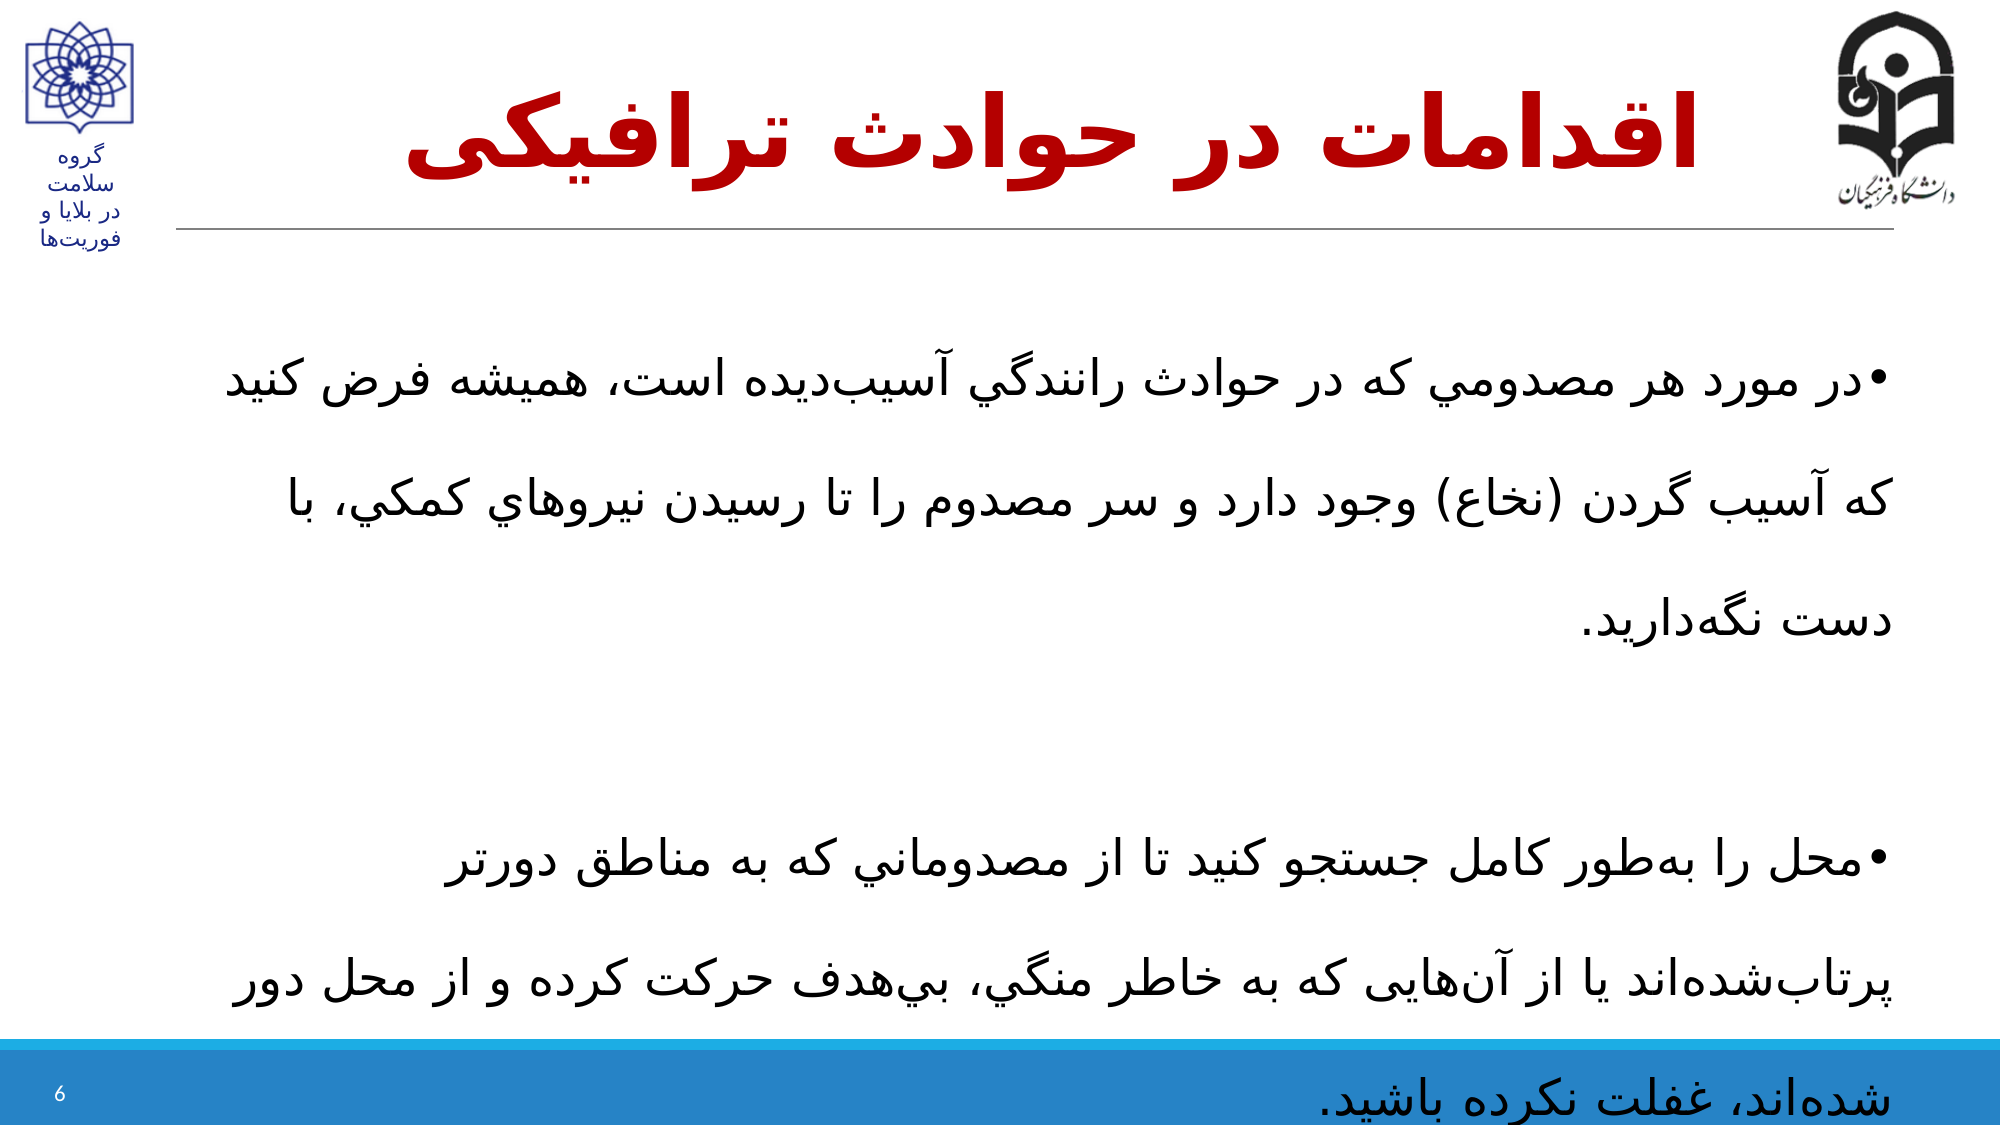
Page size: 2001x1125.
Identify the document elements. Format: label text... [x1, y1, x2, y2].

picture [1793, 7, 2000, 215]
title اقدامات در حوادث ترافیکی [177, 47, 1895, 227]
slide_number 6 [12, 1059, 81, 1125]
picture [21, 18, 140, 137]
text_box • در مورد هر مصدومي‌ كه‌ در حوادث‌ رانندگي‌ آسیب‌دیده‌ است‌، هميشه‌ فرض‌ كنيد كه‌ آسيب‌ گردن‌ (نخاع‌) وجود دارد و سر مصدوم‌ را تا رسيدن‌ نيروهاي‌ كمكي‌، با دست‌ نگه‌دارید. • محل‌ را به‌طور كامل‌ جستجو كنيد تا از مصدوماني‌ كه‌ به‌ مناطق‌ دورتر پرتاب‌شده‌اند يا از آن‌هایی‌ كه‌ به‌ خاطر منگي‌، بي‌هدف‌ حركت‌ كرده‌ و از محل‌ دور شده‌اند، غفلت‌ نكرده‌ باشيد. [152, 278, 1909, 1125]
